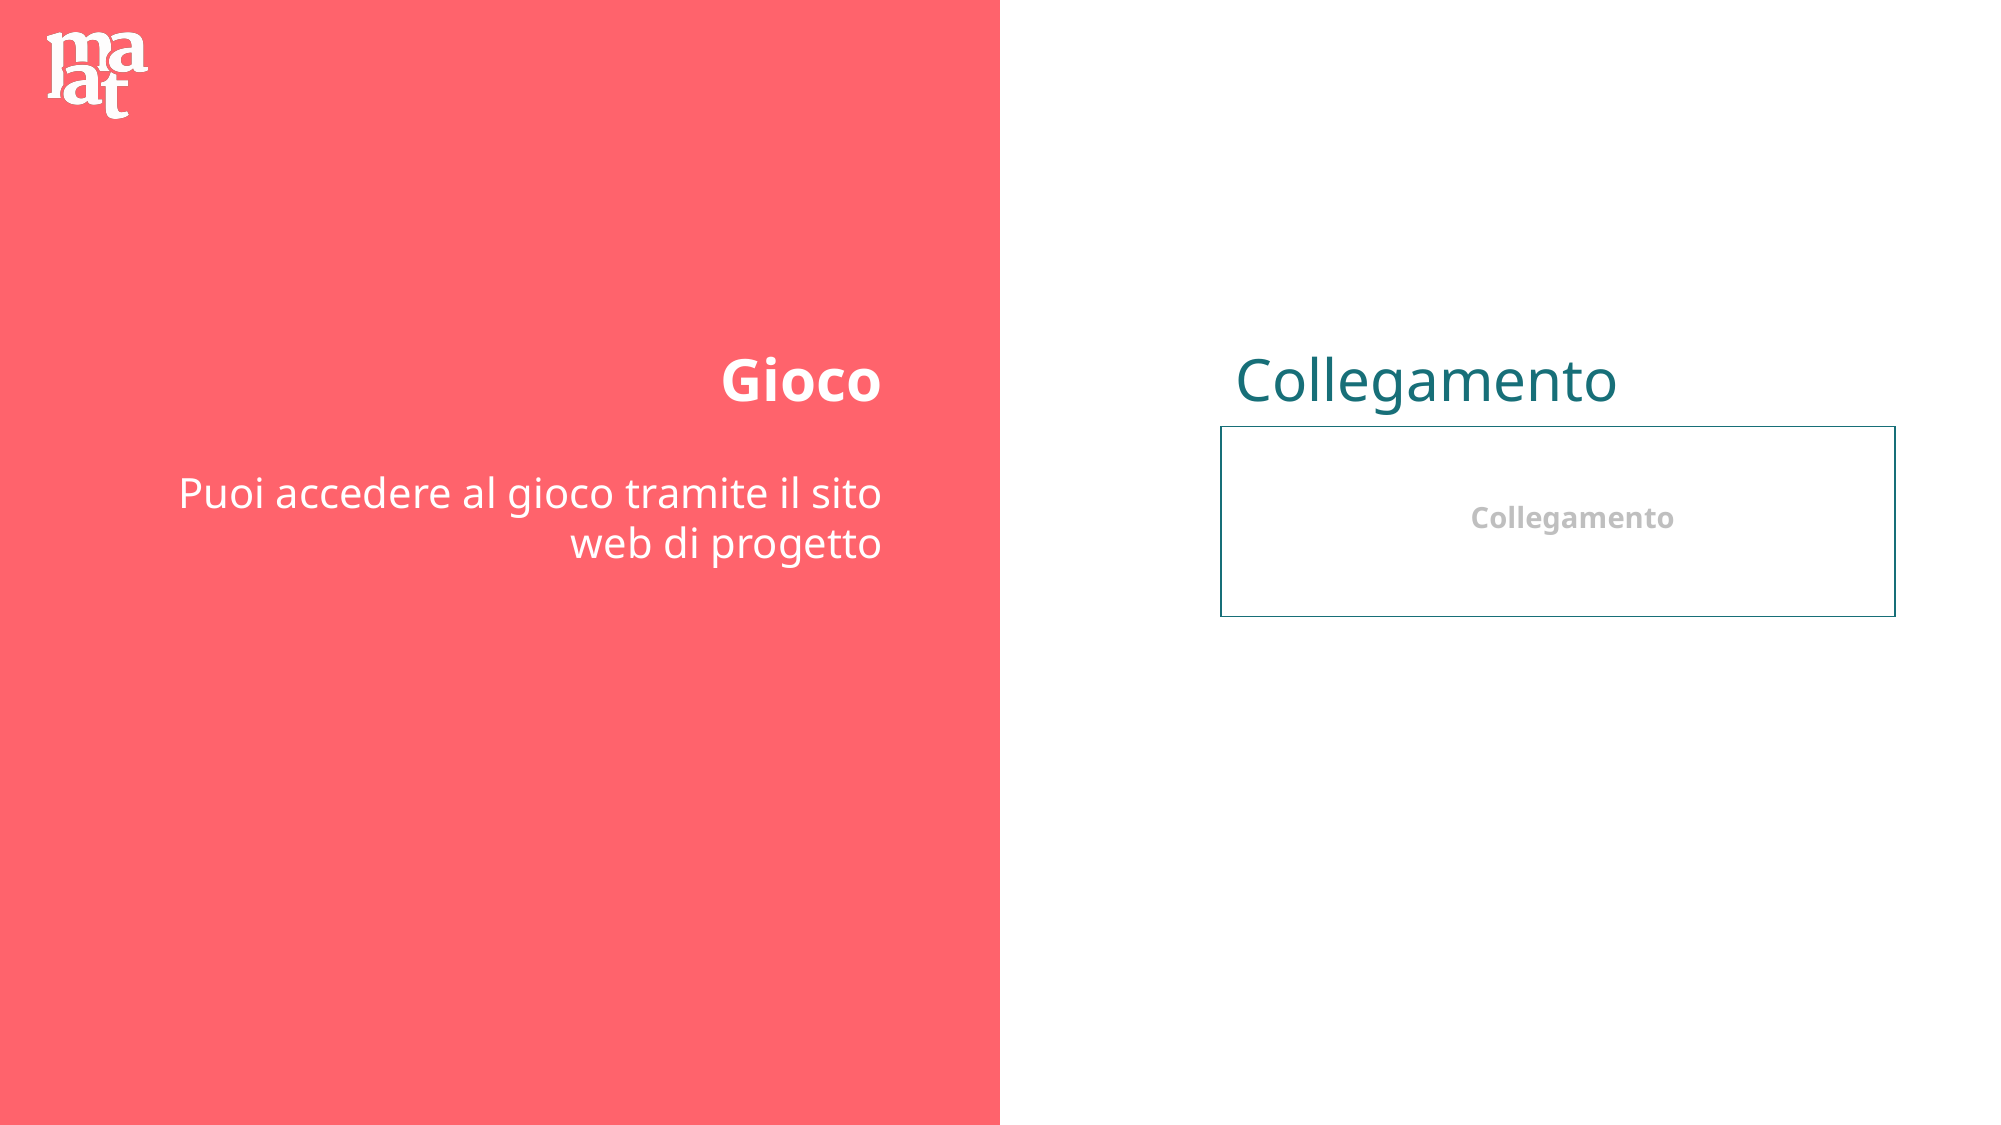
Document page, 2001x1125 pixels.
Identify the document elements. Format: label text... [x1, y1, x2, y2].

text_box Puoi accedere al gioco tramite il sito web di progetto [147, 459, 898, 575]
text_box [0, 0, 1000, 1125]
text_box [1220, 426, 1896, 617]
text_box Gioco [220, 335, 898, 421]
text_box Collegamento [1220, 335, 1721, 421]
picture [47, 32, 148, 119]
